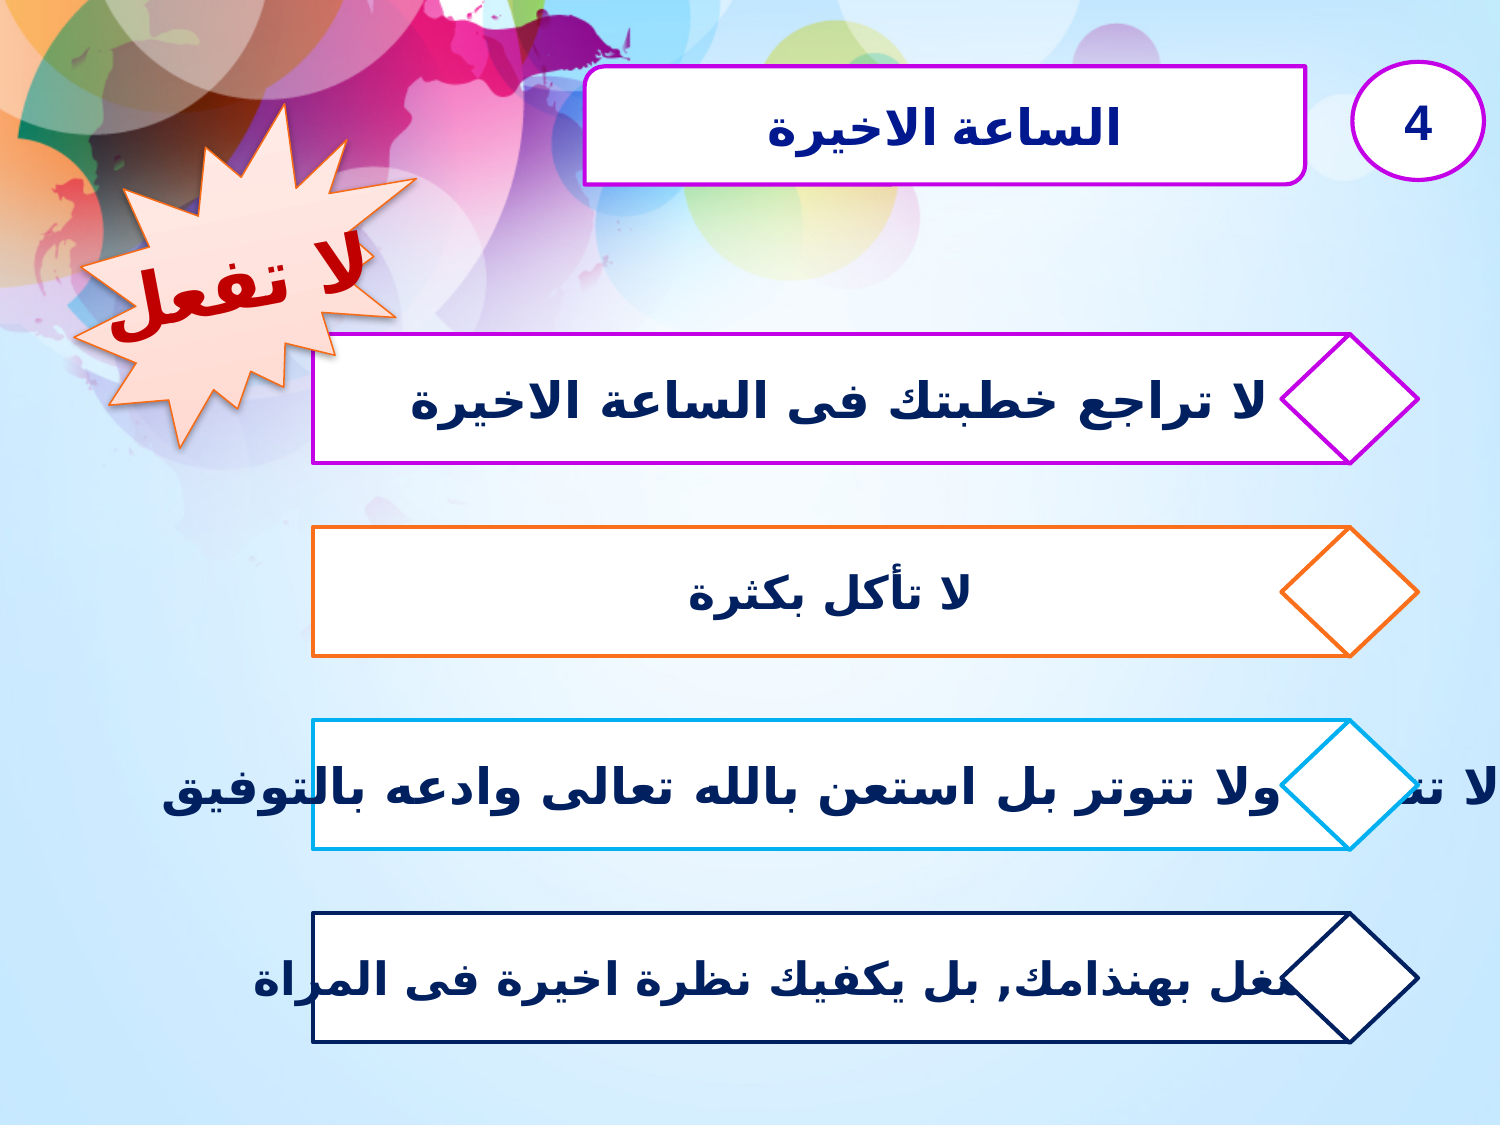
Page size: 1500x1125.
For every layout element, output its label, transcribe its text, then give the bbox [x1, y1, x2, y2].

text_box [1279, 332, 1421, 466]
text_box لا تتشنج ولا تتوتر بل استعن بالله تعالى وادعه بالتوفيق [311, 718, 1347, 851]
text_box [1279, 718, 1421, 852]
text_box لا تراجع خطبتك فى الساعة الاخيرة [311, 332, 1347, 465]
text_box لا تأكل بكثرة [311, 525, 1347, 658]
text_box الساعة الاخيرة [582, 64, 1308, 187]
text_box لا تفعل [73, 103, 418, 450]
picture [0, 0, 1500, 1125]
text_box لا تنشغل بهنذامك, بل يكفيك نظرة اخيرة فى المراة [311, 911, 1347, 1044]
text_box [1279, 911, 1421, 1045]
text_box 4 [1350, 59, 1487, 183]
text_box [1279, 525, 1421, 659]
